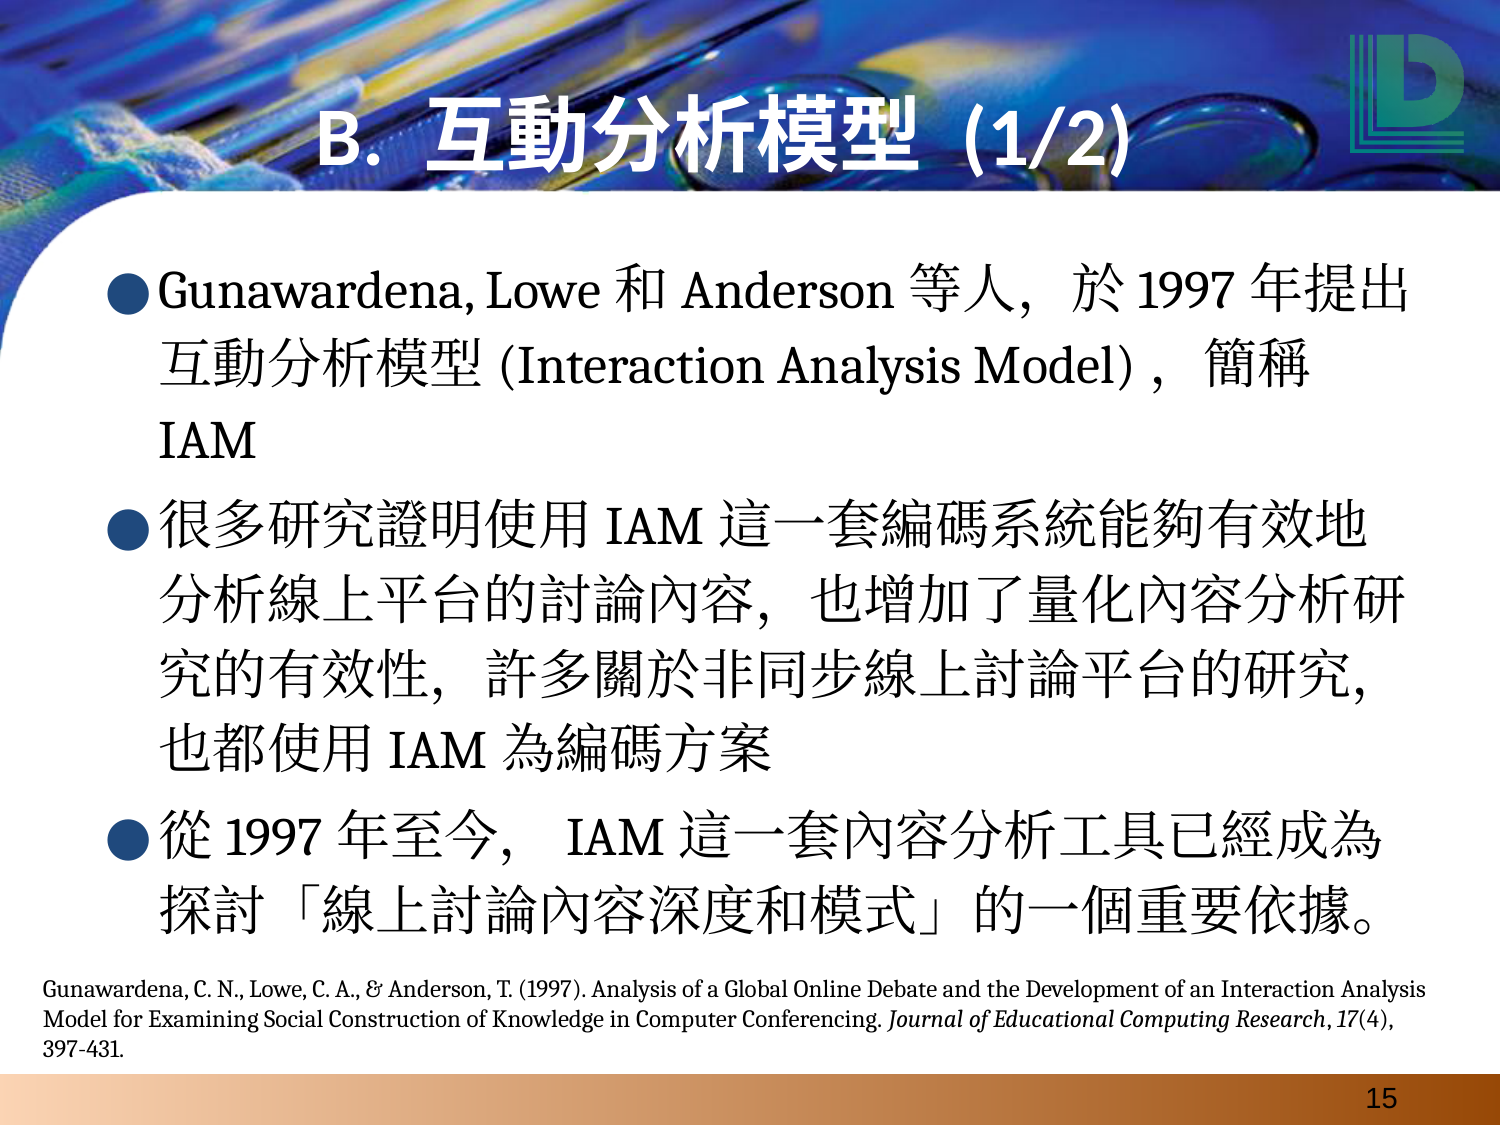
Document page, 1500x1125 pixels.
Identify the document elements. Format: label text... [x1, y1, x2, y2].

table_cell 2 [369, 1075, 373, 1125]
text_box Gunawardena, C. N., Lowe, C. A., & Anderson, T. (1997). Analysis of a Global Online Debate and the Development of an Interaction Analysis Model for Examining Social Construction of Knowledge in Computer Conferencing. Journal of Educational Computing Research, 17(4), 397-431. [27, 964, 1454, 1071]
picture [0, 0, 1500, 383]
title B. 互動分析模型 (1/2) [137, 93, 1313, 190]
list Gunawardena, Lowe和Anderson等人，於1997年提出互動分析模型(Interaction Analysis Model)，簡稱IAM 很多研究證明使用IAM這一套編碼系統能夠有效地分析線上平台的討論內容，也增加了量化內容分析研究的有效性，許多關於非同步線上討論平台的研究，也都使用IAM為編碼方案 從1997年至今，IAM這一套內容分析工具已經成為探討「線上討論內容深度和模式」的一個重要依據。 [87, 237, 1432, 964]
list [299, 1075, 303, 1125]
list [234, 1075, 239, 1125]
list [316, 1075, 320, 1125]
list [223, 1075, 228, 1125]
slide_number ‹#› [1350, 1074, 1488, 1118]
